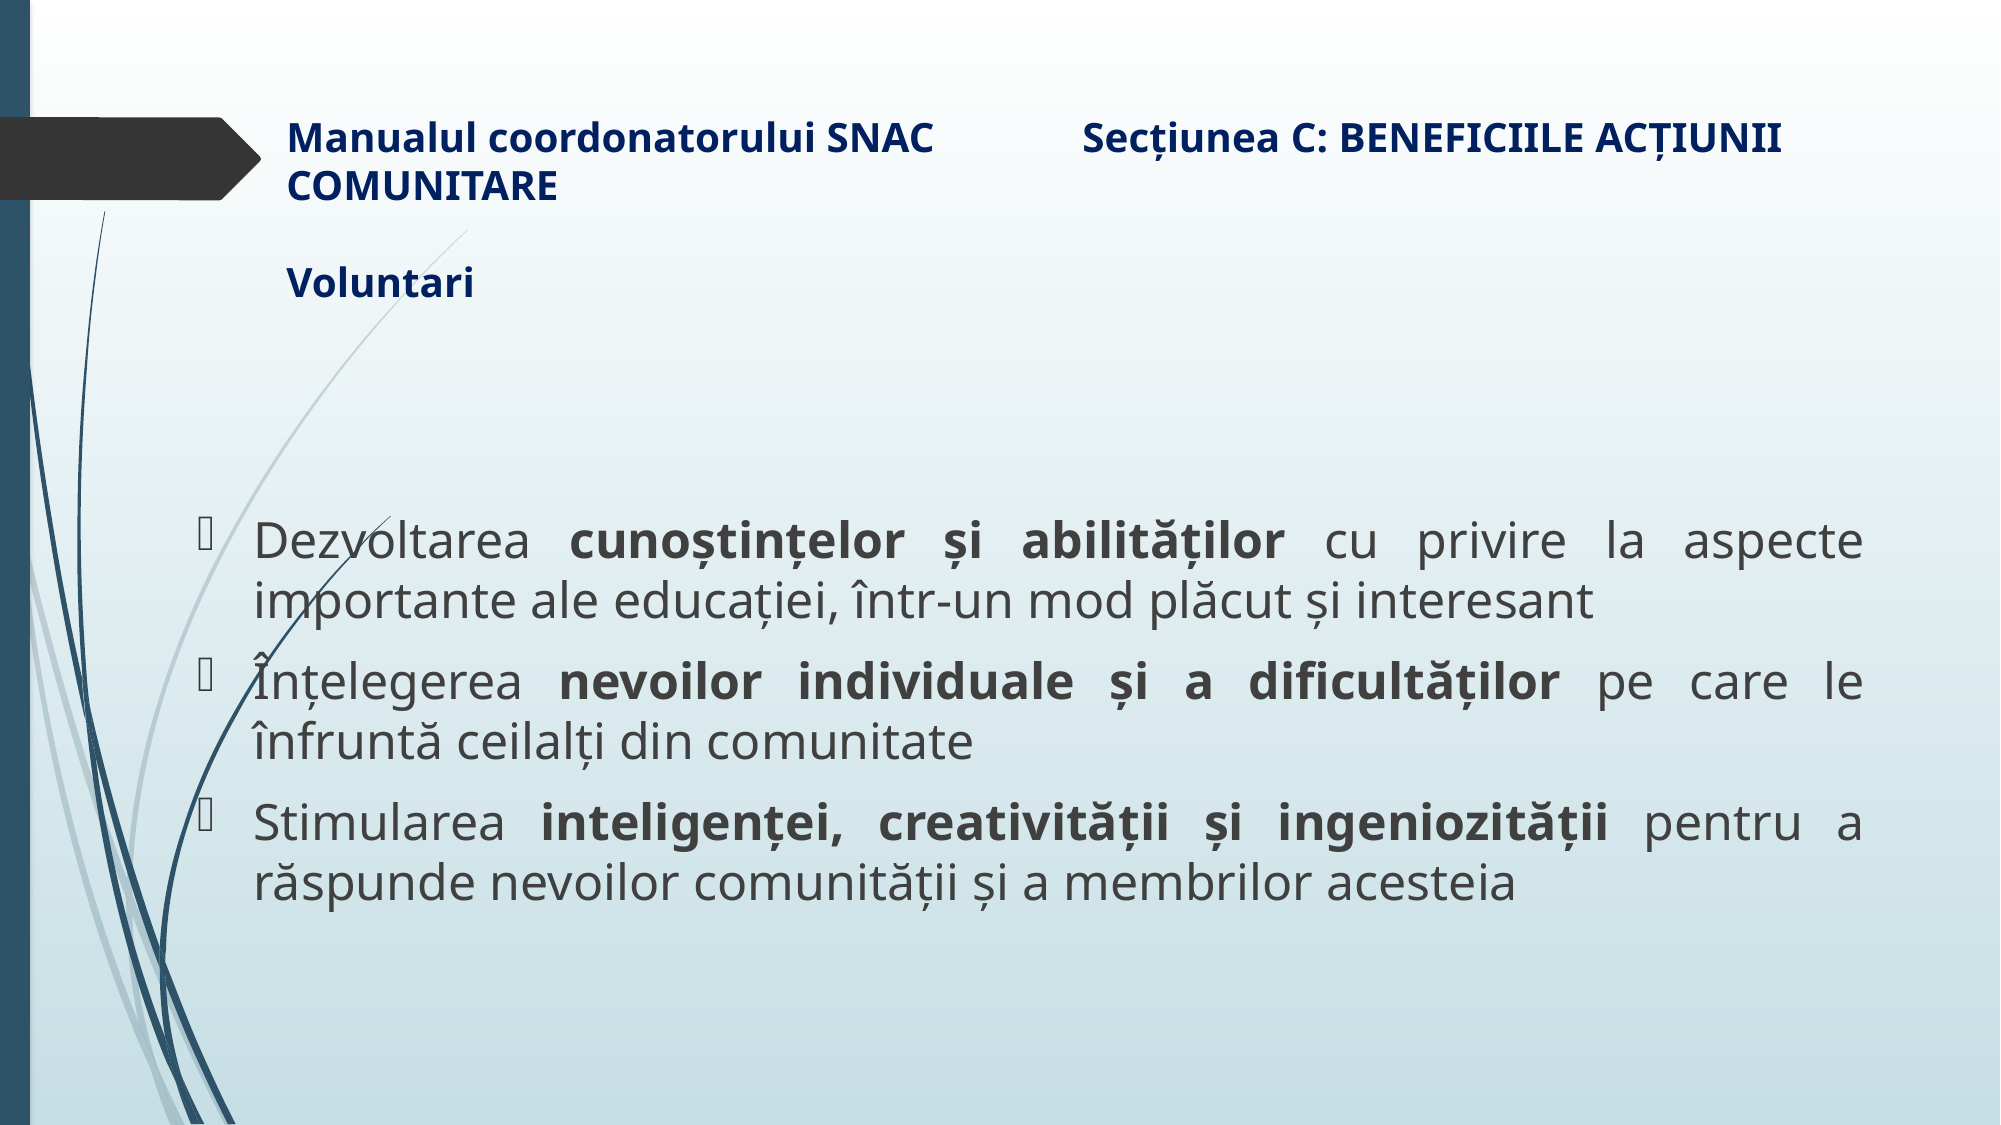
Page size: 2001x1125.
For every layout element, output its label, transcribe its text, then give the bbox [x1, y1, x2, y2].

title Manualul coordonatorului SNAC Secțiunea C: BENEFICIILE ACȚIUNII COMUNITARE Voluntari [271, 104, 1909, 315]
list Dezvoltarea cunoștințelor și abilităților cu privire la aspecte importante ale educației, într-un mod plăcut și interesant Înțelegerea nevoilor individuale și a dificultăților pe care le înfruntă ceilalți din comunitate Stimularea inteligenței, creativității și ingeniozității pentru a răspunde nevoilor comunității și a membrilor acesteia [182, 500, 1881, 1121]
